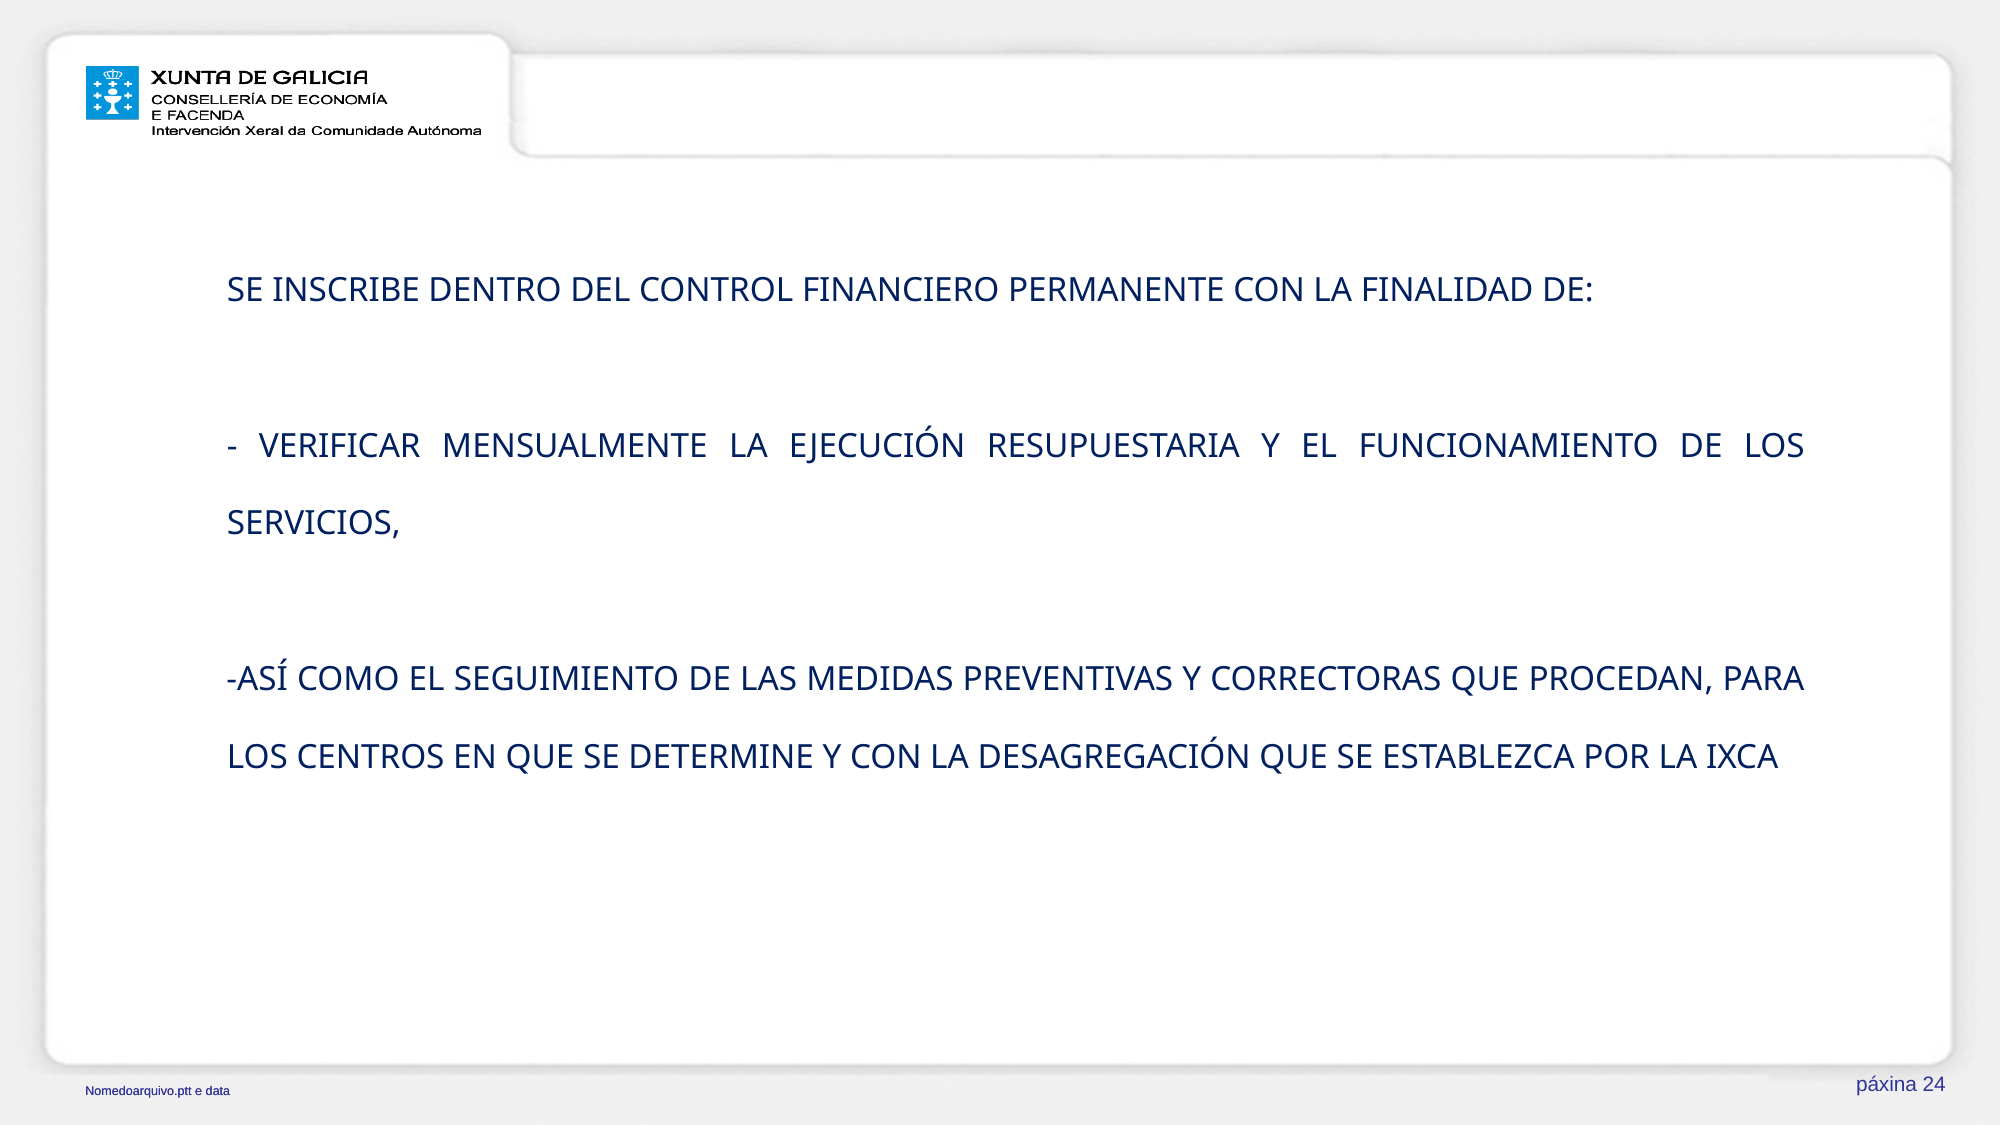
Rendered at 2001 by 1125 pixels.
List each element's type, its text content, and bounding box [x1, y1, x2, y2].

picture [0, 0, 2001, 1125]
slide_number páxina 24 [1493, 1063, 1961, 1125]
list SE INSCRIBE DENTRO DEL CONTROL FINANCIERO PERMANENTE CON LA FINALIDAD DE: - VERIFICAR MENSUALMENTE LA EJECUCIÓN RESUPUESTARIA Y EL FUNCIONAMIENTO DE LOS SERVICIOS, -ASÍ COMO EL SEGUIMIENTO DE LAS MEDIDAS PREVENTIVAS Y CORRECTORAS QUE PROCEDAN, PARA LOS CENTROS EN QUE SE DETERMINE Y CON LA DESAGREGACIÓN QUE SE ESTABLEZCA POR LA IXCA [155, 152, 1822, 1035]
